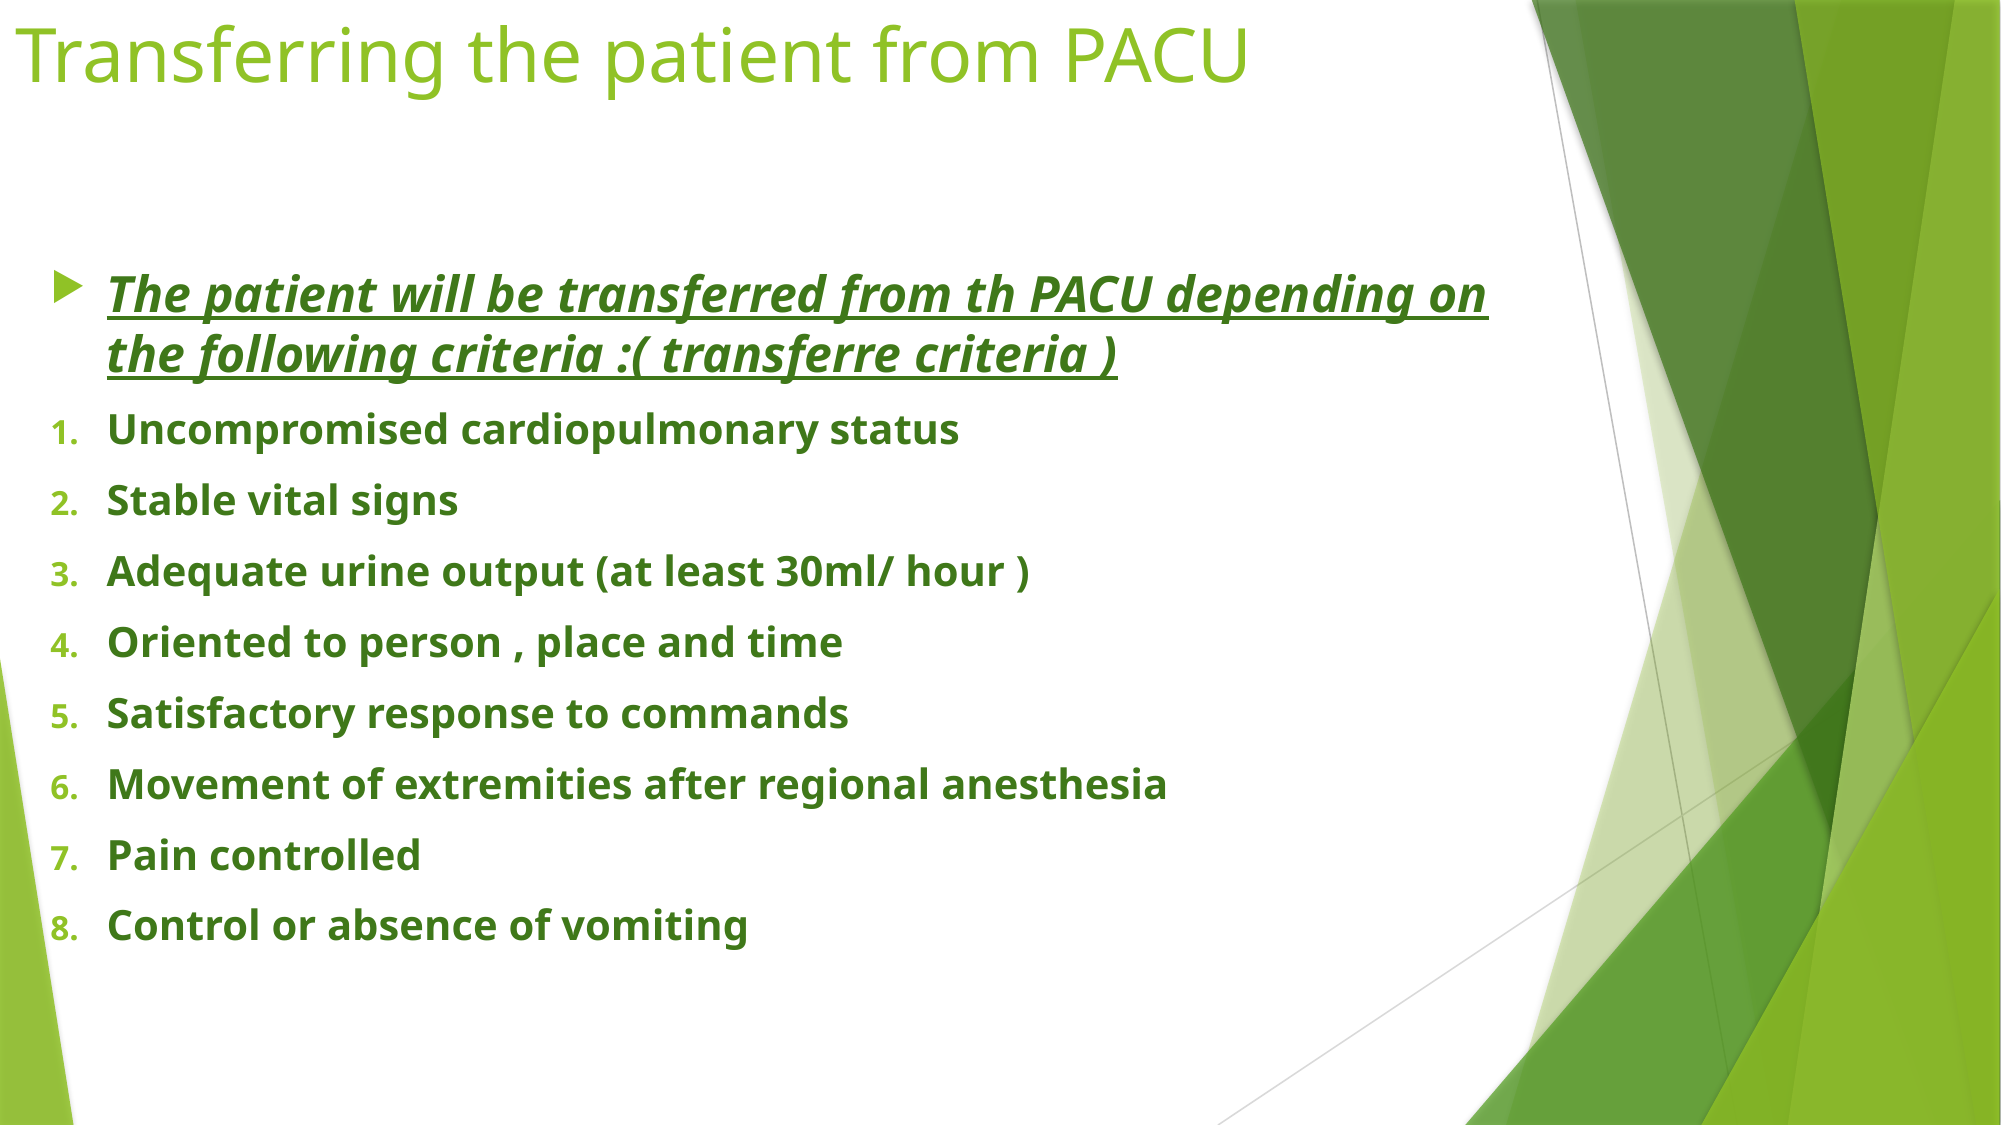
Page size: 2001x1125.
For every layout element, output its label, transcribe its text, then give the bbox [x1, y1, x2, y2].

list The patient will be transferred from th PACU depending on the following criteria :( transferre criteria ) Uncompromised cardiopulmonary status Stable vital signs Adequate urine output (at least 30ml/ hour ) Oriented to person , place and time Satisfactory response to commands Movement of extremities after regional anesthesia Pain controlled Control or absence of vomiting [35, 254, 1522, 1125]
title Transferring the patient from PACU [0, 0, 1522, 167]
